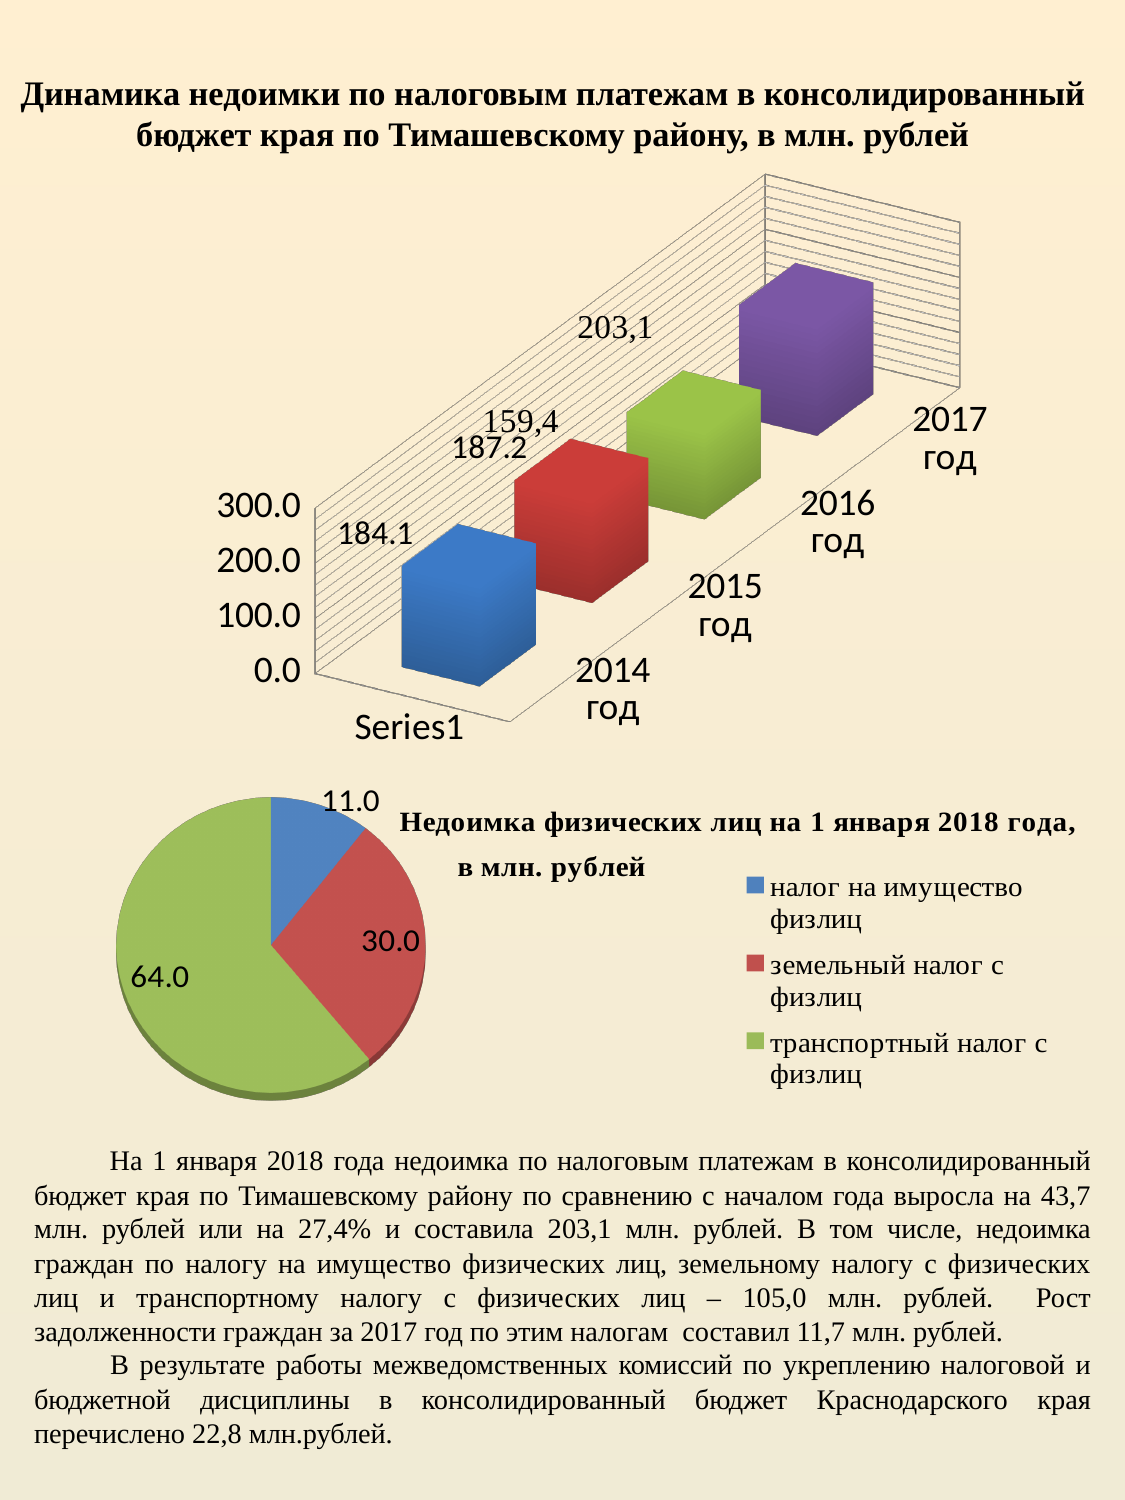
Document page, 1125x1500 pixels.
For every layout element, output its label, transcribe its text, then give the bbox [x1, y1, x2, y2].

title Динамика недоимки по налоговым платежам в консолидированный бюджет края по Тимашевскому району, в млн. рублей [0, 29, 1107, 196]
text_box На 1 января 2018 года недоимка по налоговым платежам в консолидированный бюджет края по Тимашевскому району по сравнению с началом года выросла на 43,7 млн. рублей или на 27,4% и составила 203,1 млн. рублей. В том числе, недоимка граждан по налогу на имущество физических лиц, земельному налогу с физических лиц и транспортному налогу с физических лиц – 105,0 млн. рублей. Рост задолженности граждан за 2017 год по этим налогам составил 11,7 млн. рублей. В результате работы межведомственных комиссий по укреплению налоговой и бюджетной дисциплины в консолидированный бюджет Краснодарского края перечислено 22,8 млн.рублей. [19, 1116, 1106, 1471]
chart [30, 159, 1125, 1117]
